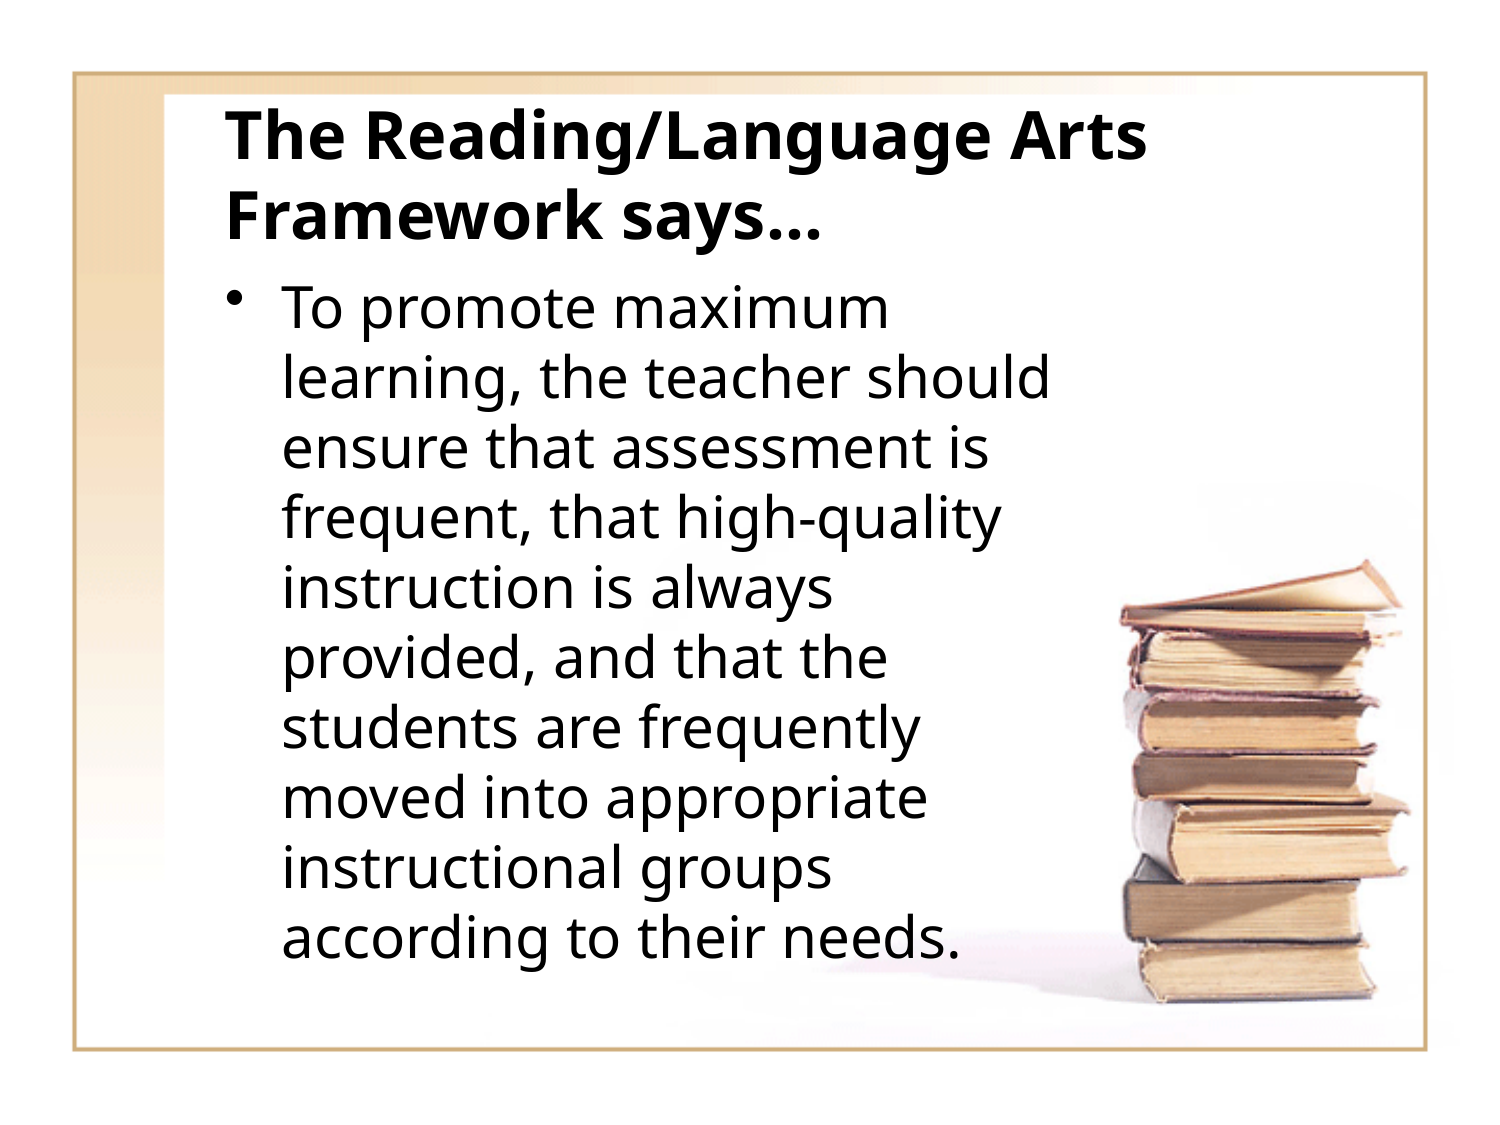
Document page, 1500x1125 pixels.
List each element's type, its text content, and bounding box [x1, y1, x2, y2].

picture [0, 0, 1500, 1125]
title The Reading/Language Arts Framework says… [209, 112, 1373, 233]
list To promote maximum learning, the teacher should ensure that assessment is frequent, that high-quality instruction is always provided, and that the students are frequently moved into appropriate instructional groups according to their needs. [209, 262, 1073, 1006]
